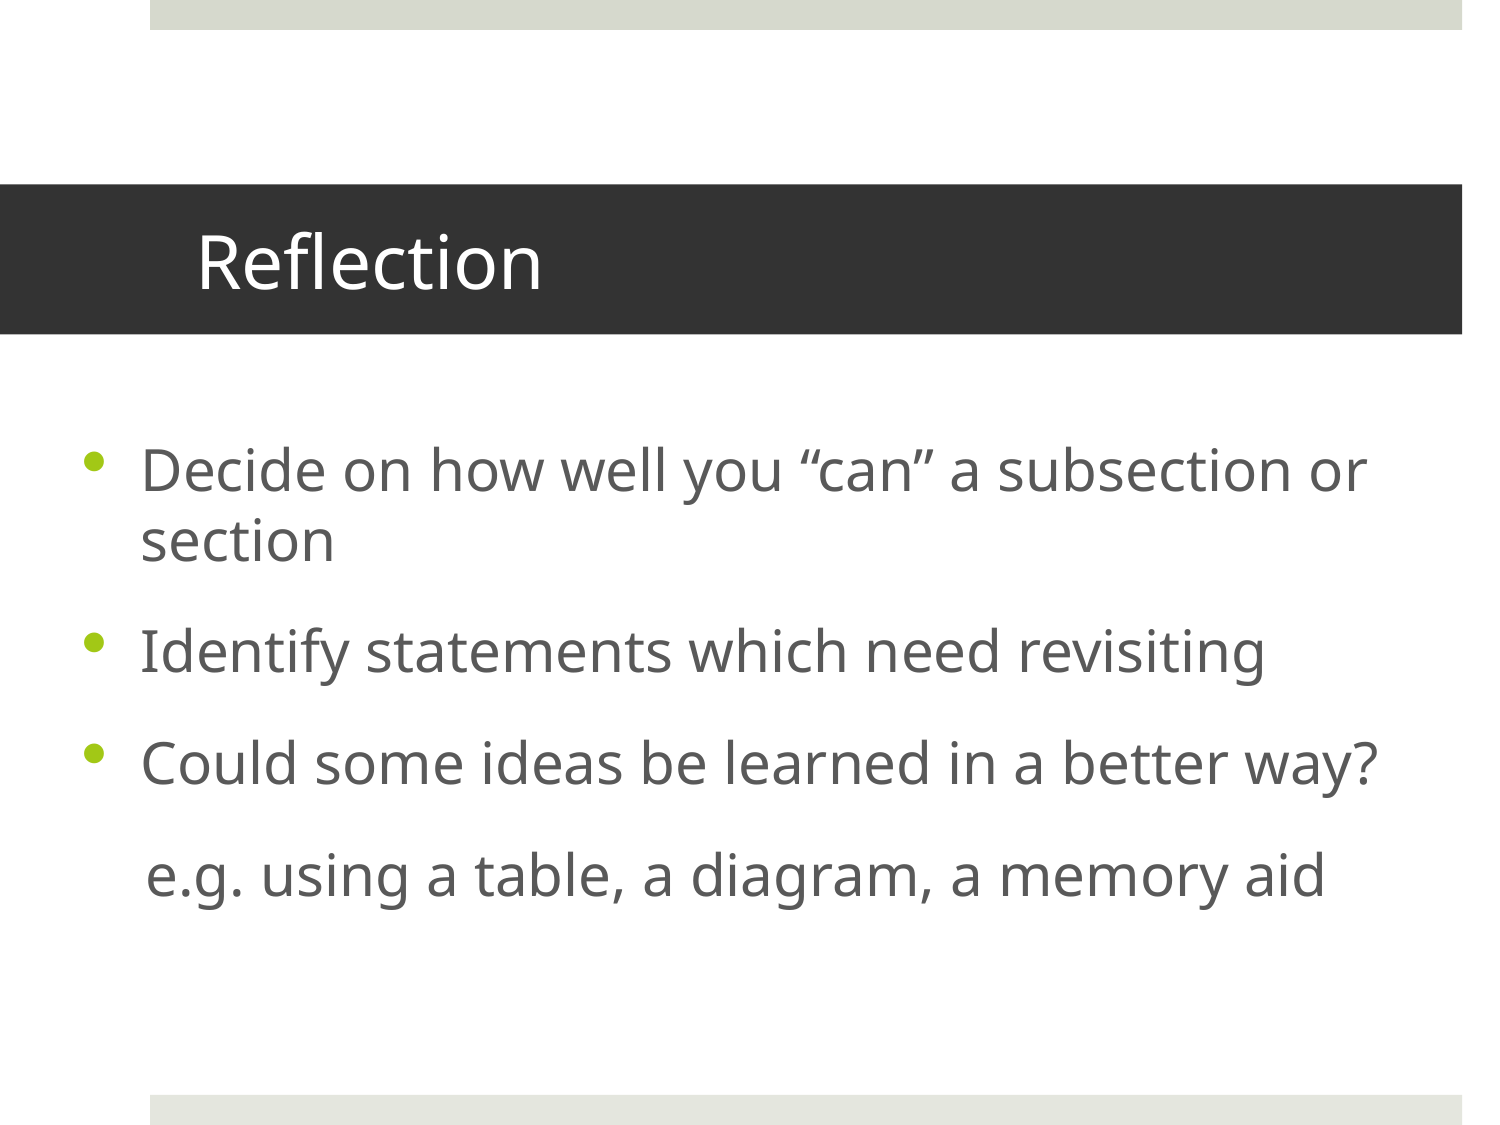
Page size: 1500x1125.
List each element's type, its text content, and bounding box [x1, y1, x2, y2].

list Decide on how well you “can” a subsection or section Identify statements which need revisiting Could some ideas be learned in a better way? e.g. using a table, a diagram, a memory aid [69, 425, 1432, 1028]
title Reflection [0, 184, 1463, 335]
